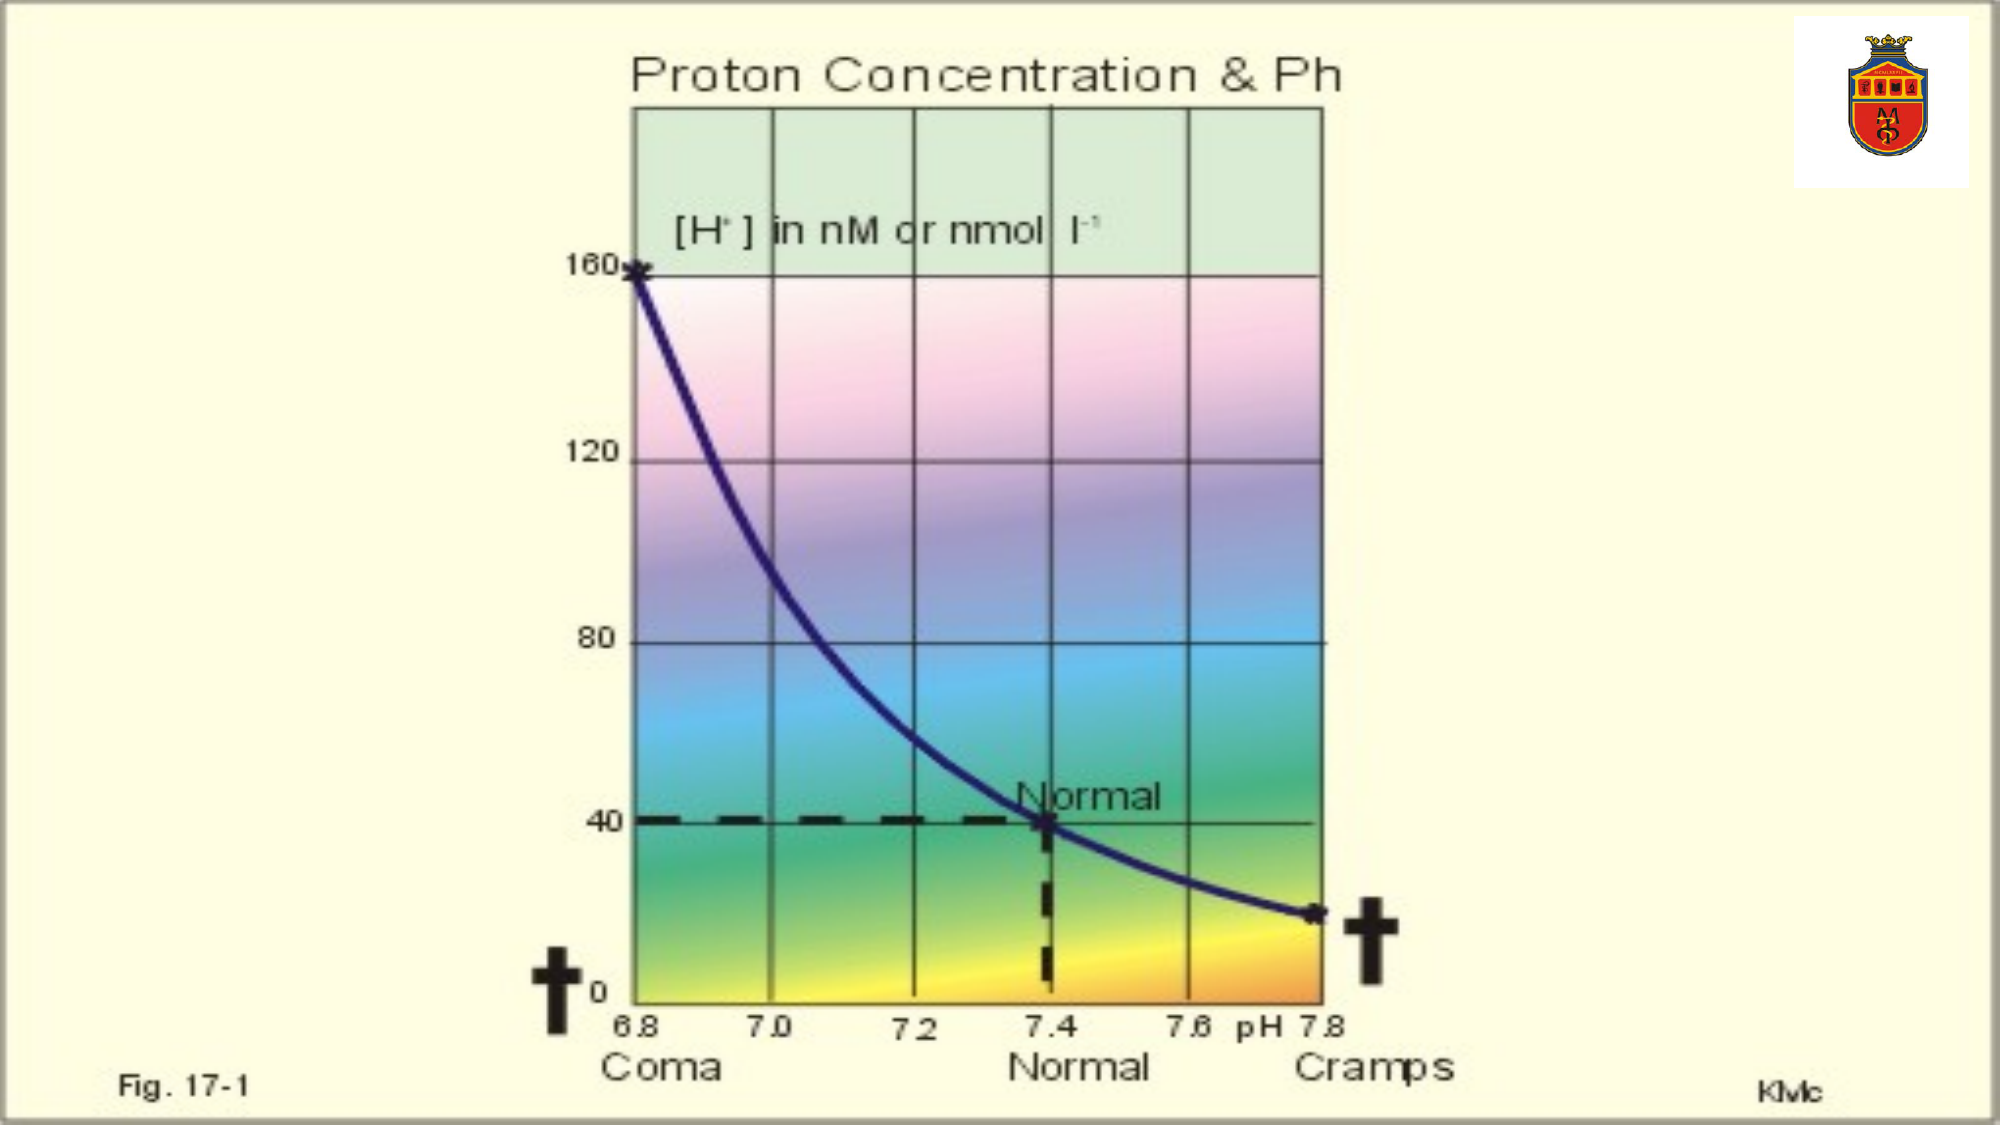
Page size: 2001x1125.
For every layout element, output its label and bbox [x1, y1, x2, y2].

picture [1794, 16, 1969, 189]
text_box [0, 0, 2000, 1125]
